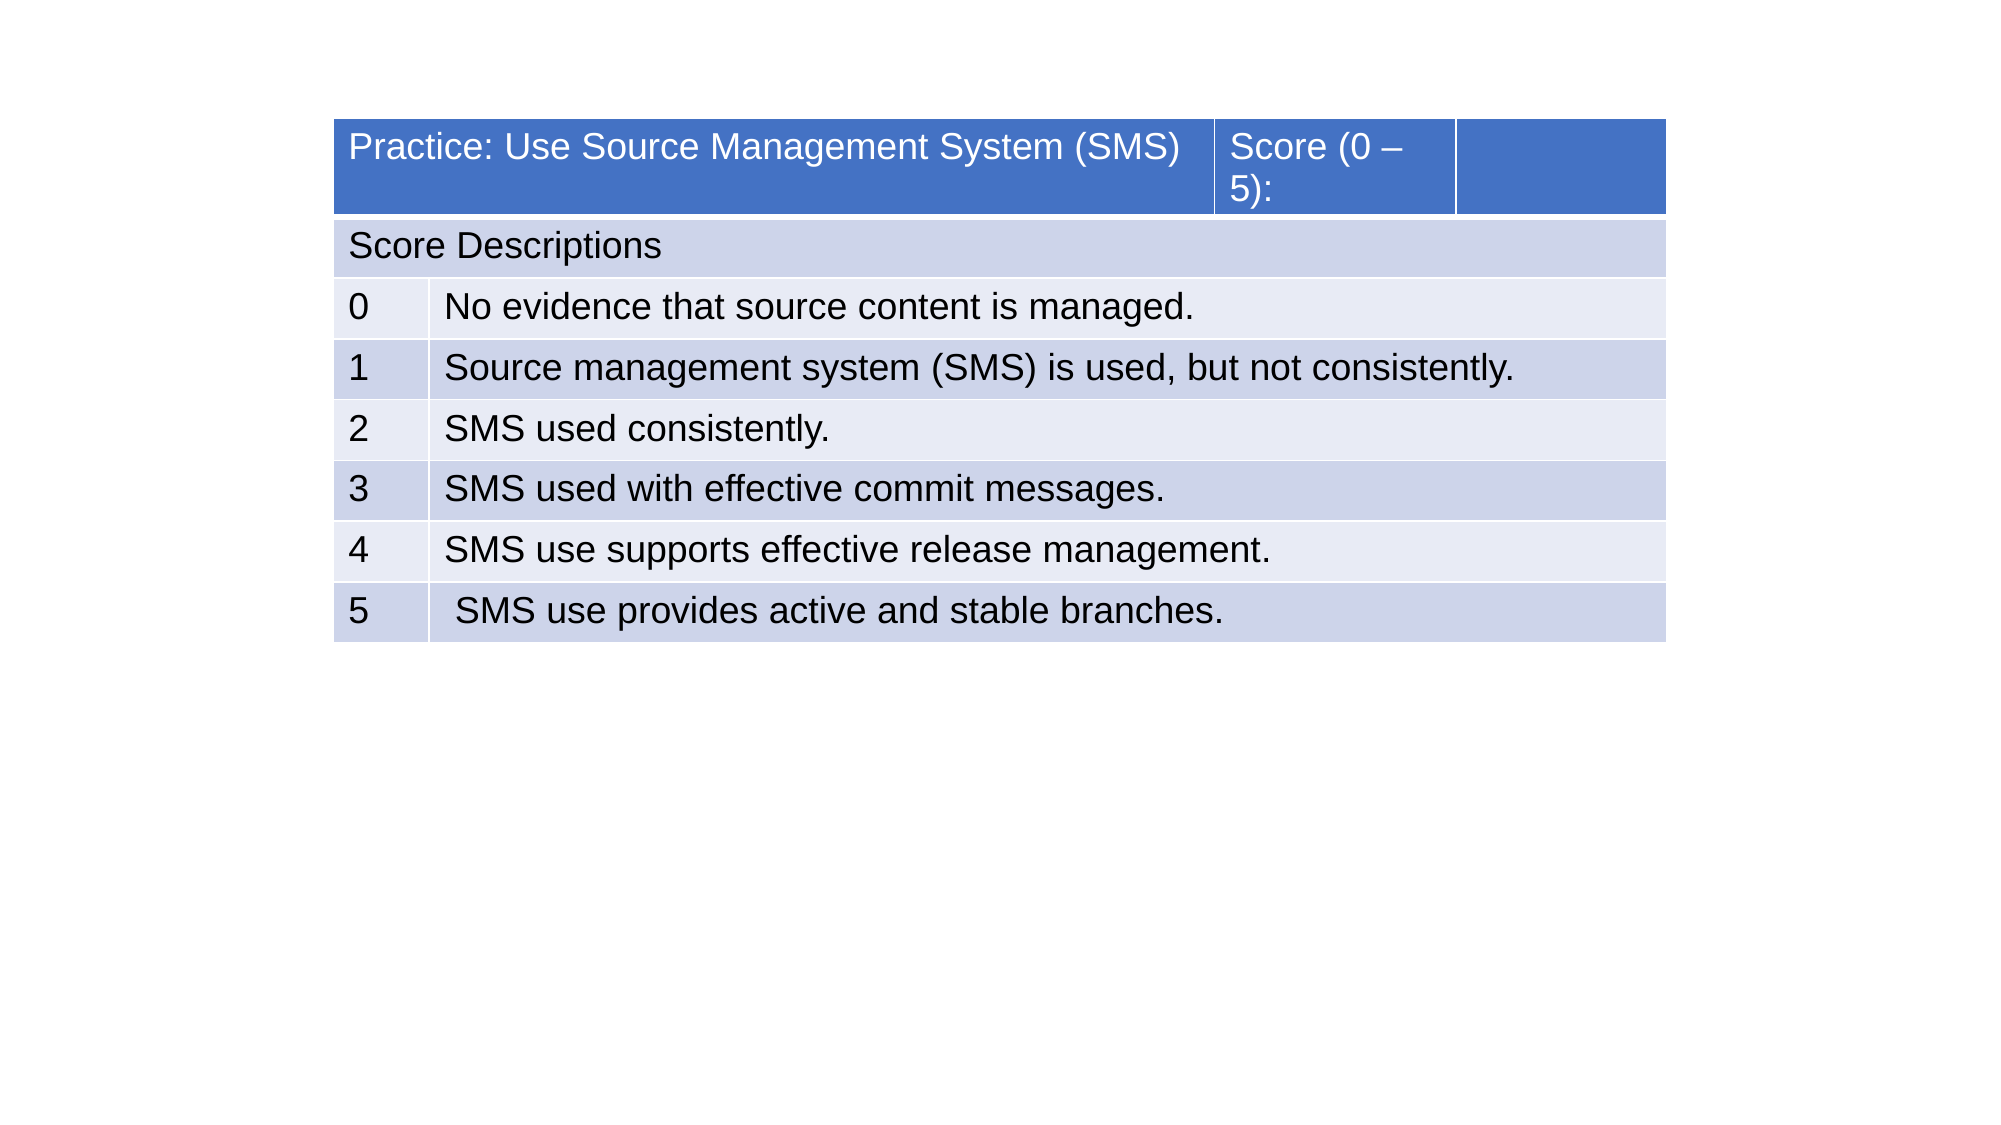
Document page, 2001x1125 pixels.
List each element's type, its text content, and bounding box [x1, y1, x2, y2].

table_cell 2 [334, 400, 428, 460]
table_cell Score Descriptions [334, 220, 1666, 277]
table_cell 1 [334, 340, 428, 399]
table_cell No evidence that source content is managed. [430, 279, 1666, 338]
table_header Score (0 – 5): [1215, 119, 1455, 214]
table_cell 4 [334, 522, 428, 581]
table_cell Source management system (SMS) is used, but not consistently. [430, 340, 1666, 399]
table_cell SMS use supports effective release management. [430, 522, 1666, 581]
table_cell SMS used consistently. [430, 400, 1666, 460]
table_cell SMS used with effective commit messages. [430, 461, 1666, 520]
table_header Practice: Use Source Management System (SMS) [334, 119, 1214, 214]
table_header [1457, 119, 1666, 214]
table_cell 0 [334, 279, 428, 338]
table_cell SMS use provides active and stable branches. [430, 583, 1666, 642]
table_cell 3 [334, 461, 428, 520]
table_cell 5 [334, 583, 428, 642]
